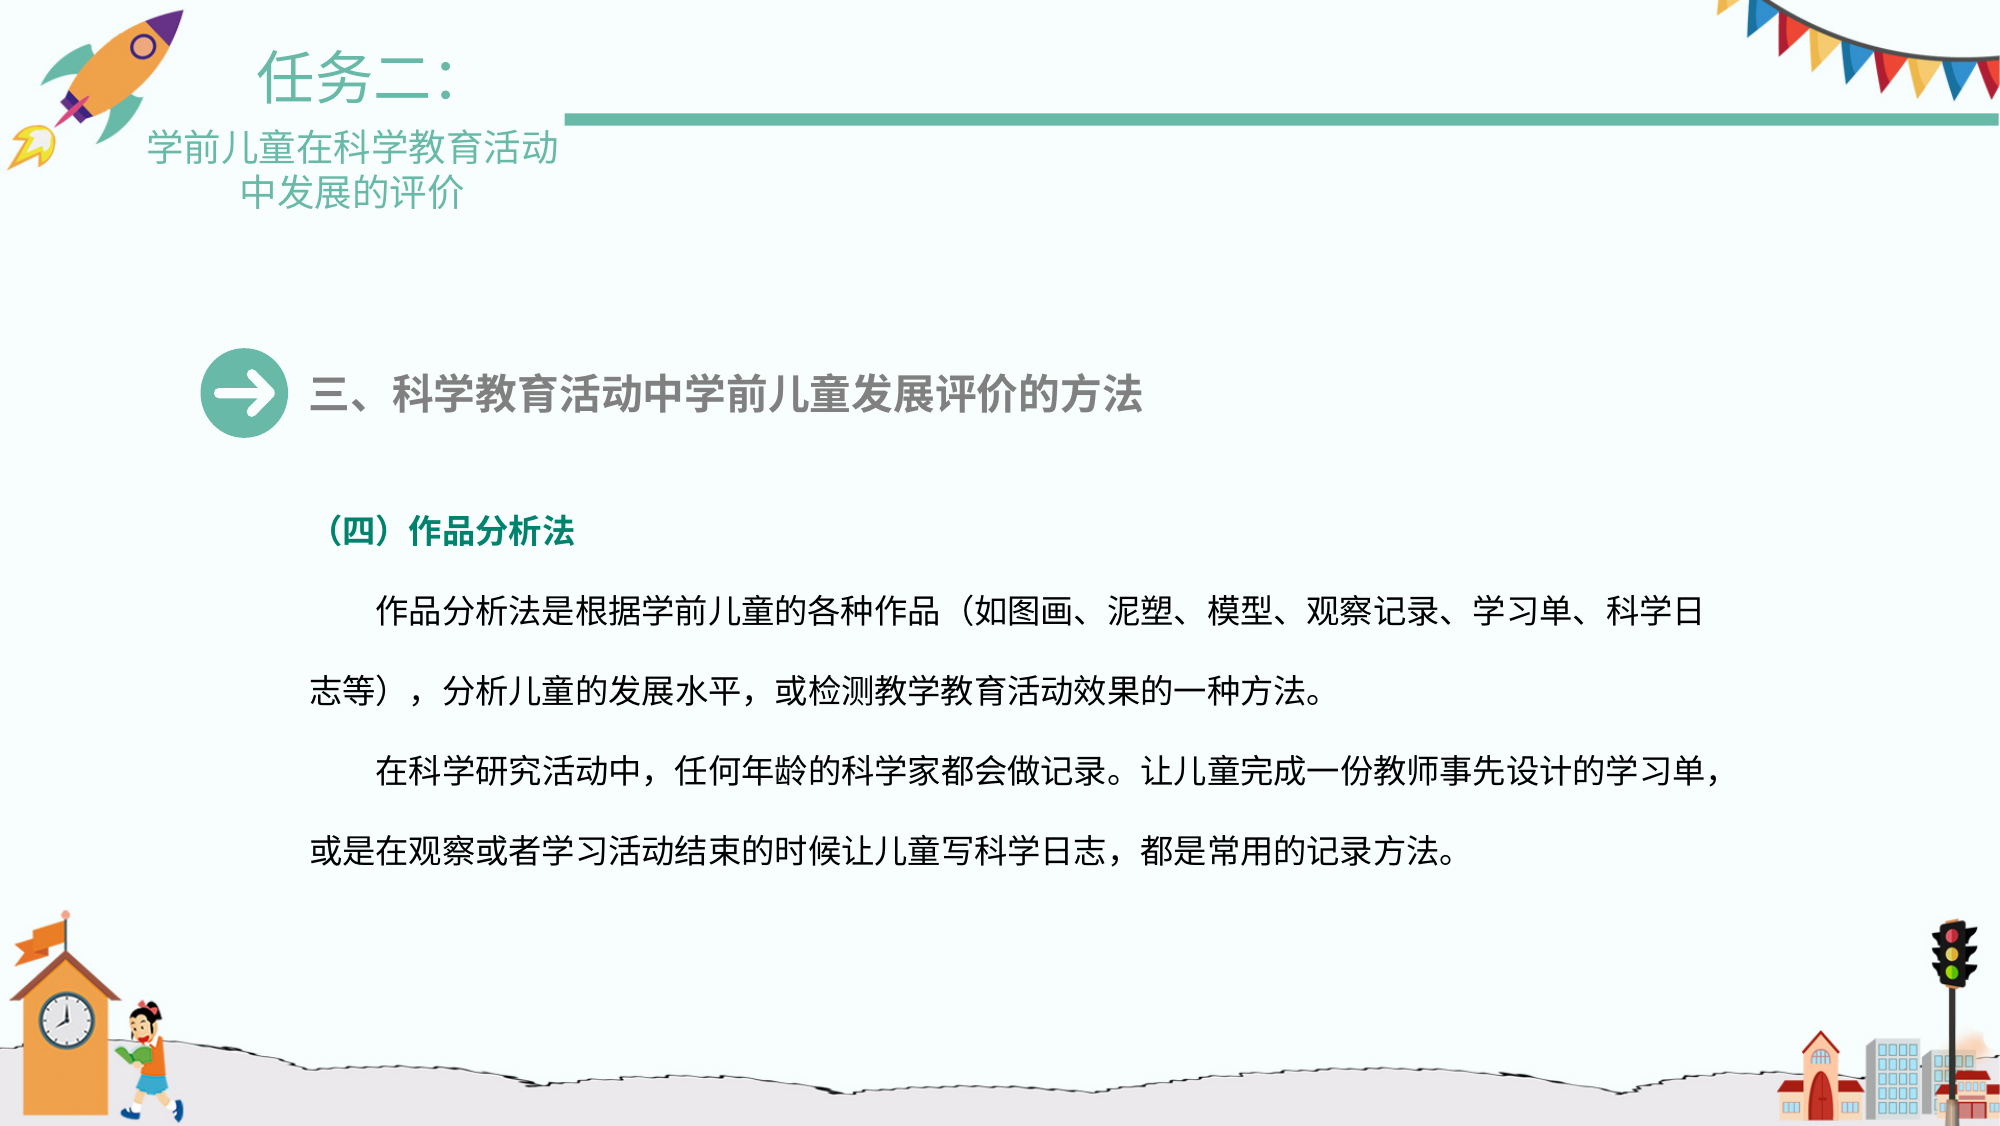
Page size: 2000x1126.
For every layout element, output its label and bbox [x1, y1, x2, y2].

picture [0, 0, 2000, 1126]
text_box [200, 347, 1738, 883]
text_box [87, 40, 2000, 215]
